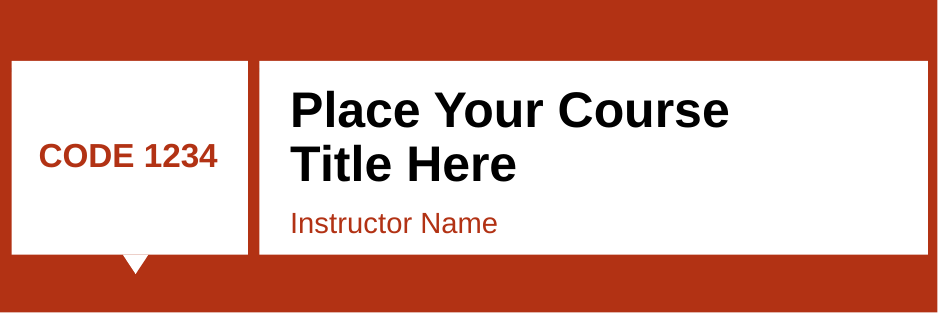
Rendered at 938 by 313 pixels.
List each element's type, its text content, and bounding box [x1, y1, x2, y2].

text_box CODE 1234 [23, 127, 236, 182]
text_box [0, 0, 938, 313]
text_box [11, 60, 249, 256]
text_box [120, 253, 151, 276]
text_box [258, 60, 929, 256]
text_box Place Your Course Title Here [275, 77, 929, 200]
text_box Instructor Name [275, 201, 813, 248]
